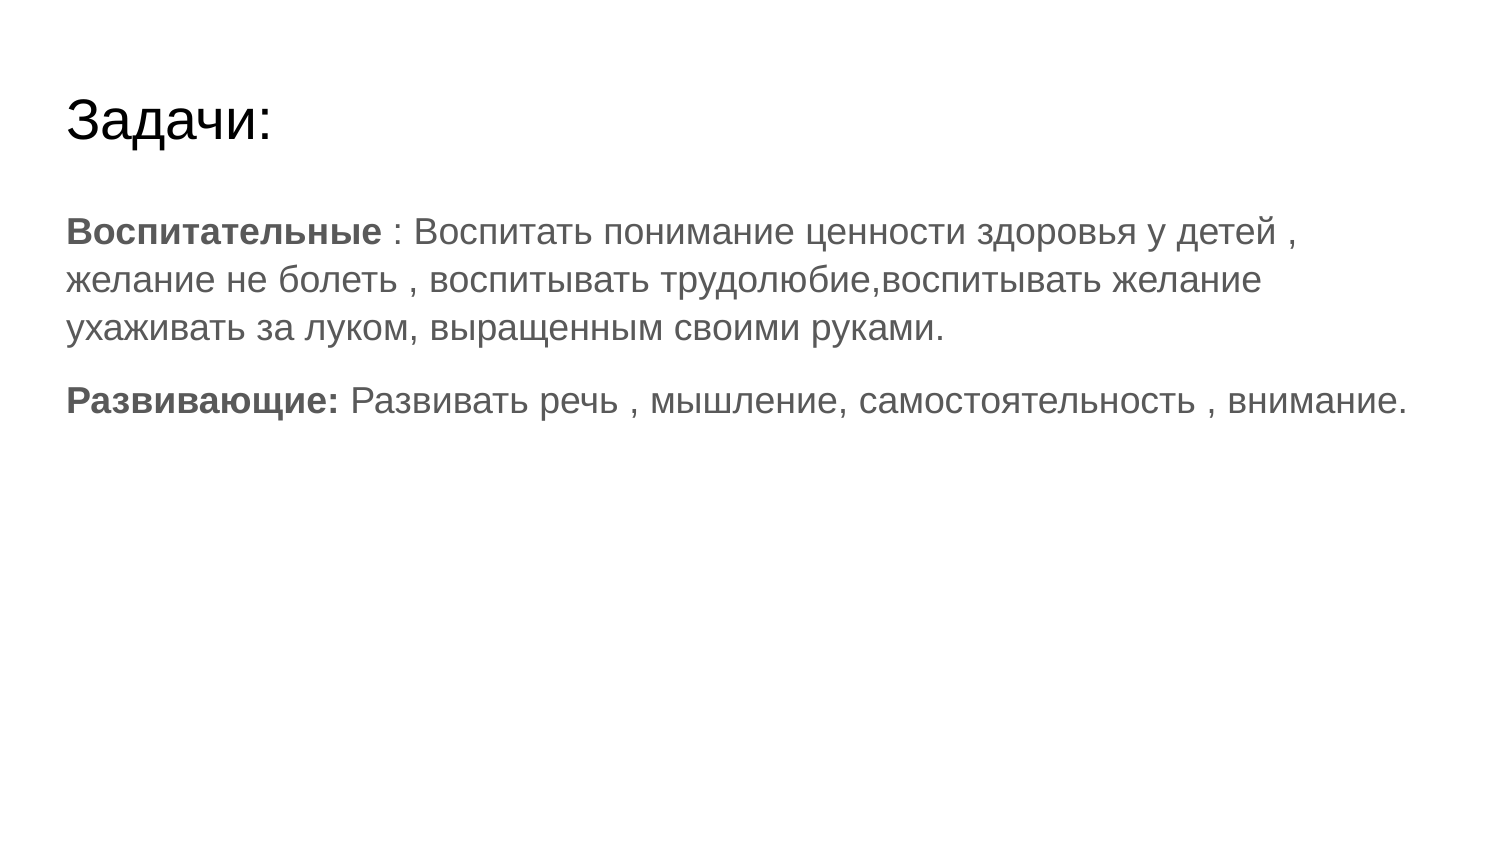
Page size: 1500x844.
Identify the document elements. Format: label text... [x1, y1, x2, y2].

list Воспитательные : Воспитать понимание ценности здоровья у детей , желание не болеть , воспитывать трудолюбие,воспитывать желание ухаживать за луком, выращенным своими руками. Развивающие: Развивать речь , мышление, самостоятельность , внимание. [51, 189, 1449, 750]
title Задачи: [51, 72, 1449, 167]
